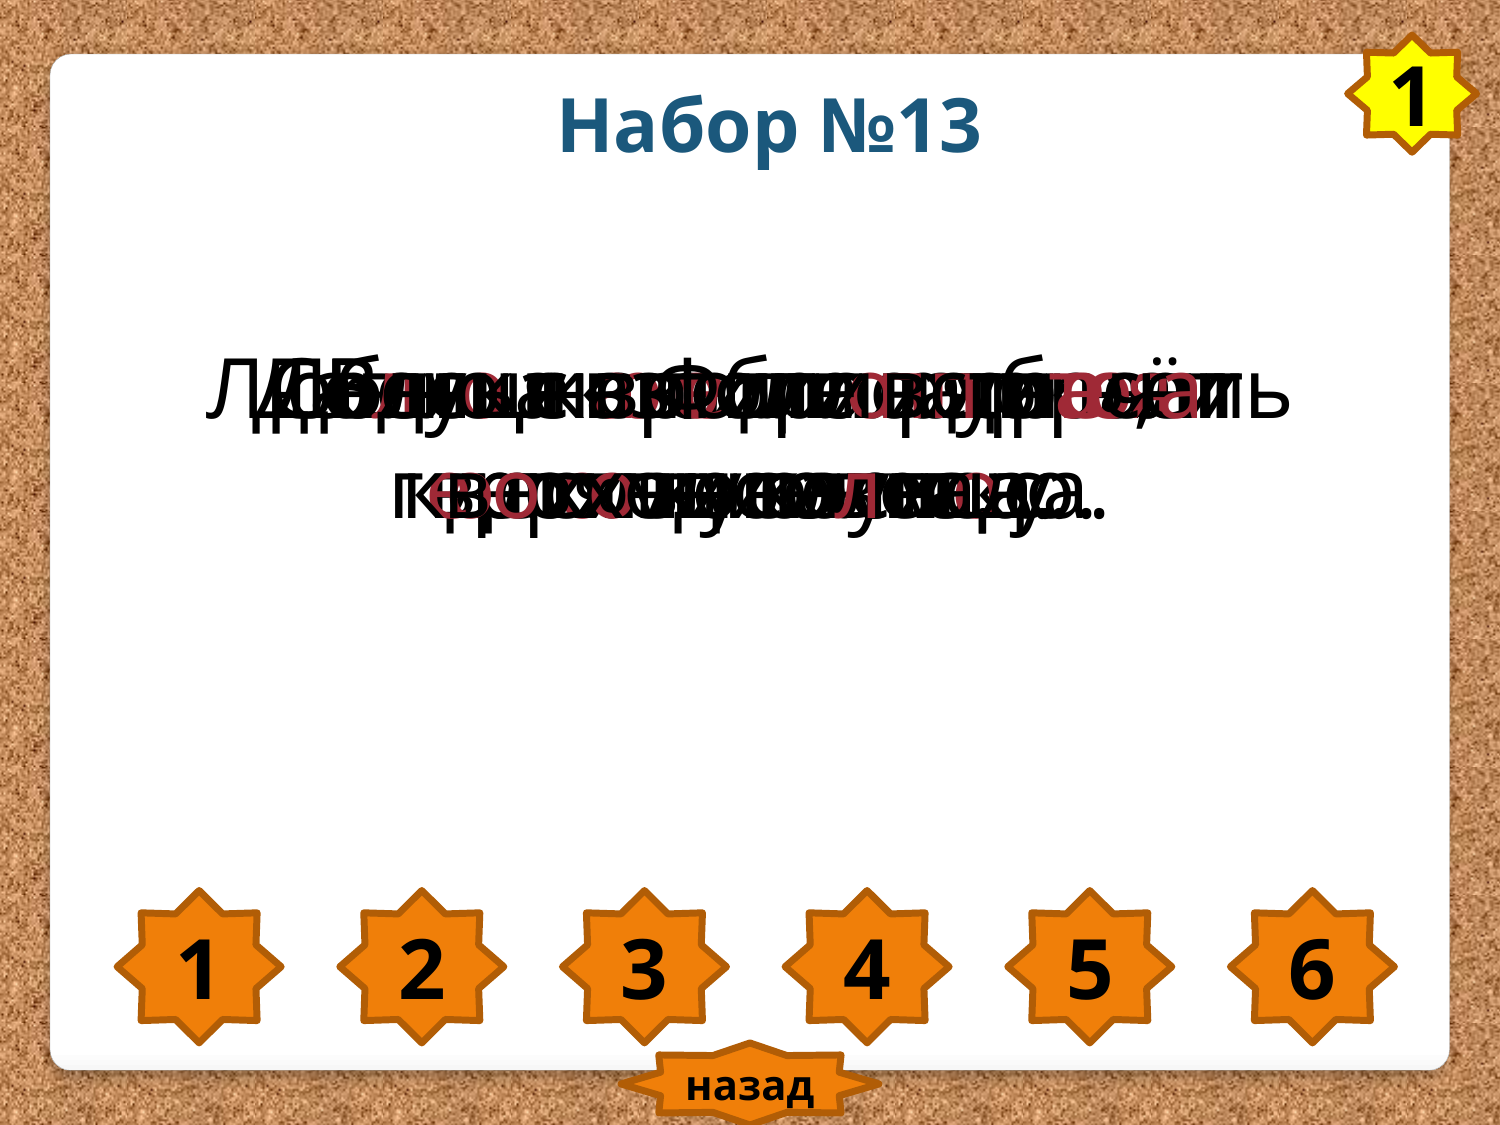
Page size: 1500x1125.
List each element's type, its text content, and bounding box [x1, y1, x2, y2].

picture [0, 0, 1500, 1125]
text_box 5 [1004, 887, 1176, 1047]
text_box 4 [781, 887, 953, 1047]
text_box Люблю я в поле встречать восход солнца. [163, 328, 1336, 543]
text_box 2 [336, 887, 508, 1047]
text_box 6 [1226, 887, 1398, 1047]
text_box 1 [1344, 31, 1481, 156]
text_box 3 [558, 887, 730, 1047]
text_box 1 [113, 887, 285, 1047]
text_box Набор №13 [541, 70, 998, 176]
text_box назад [617, 1039, 883, 1125]
